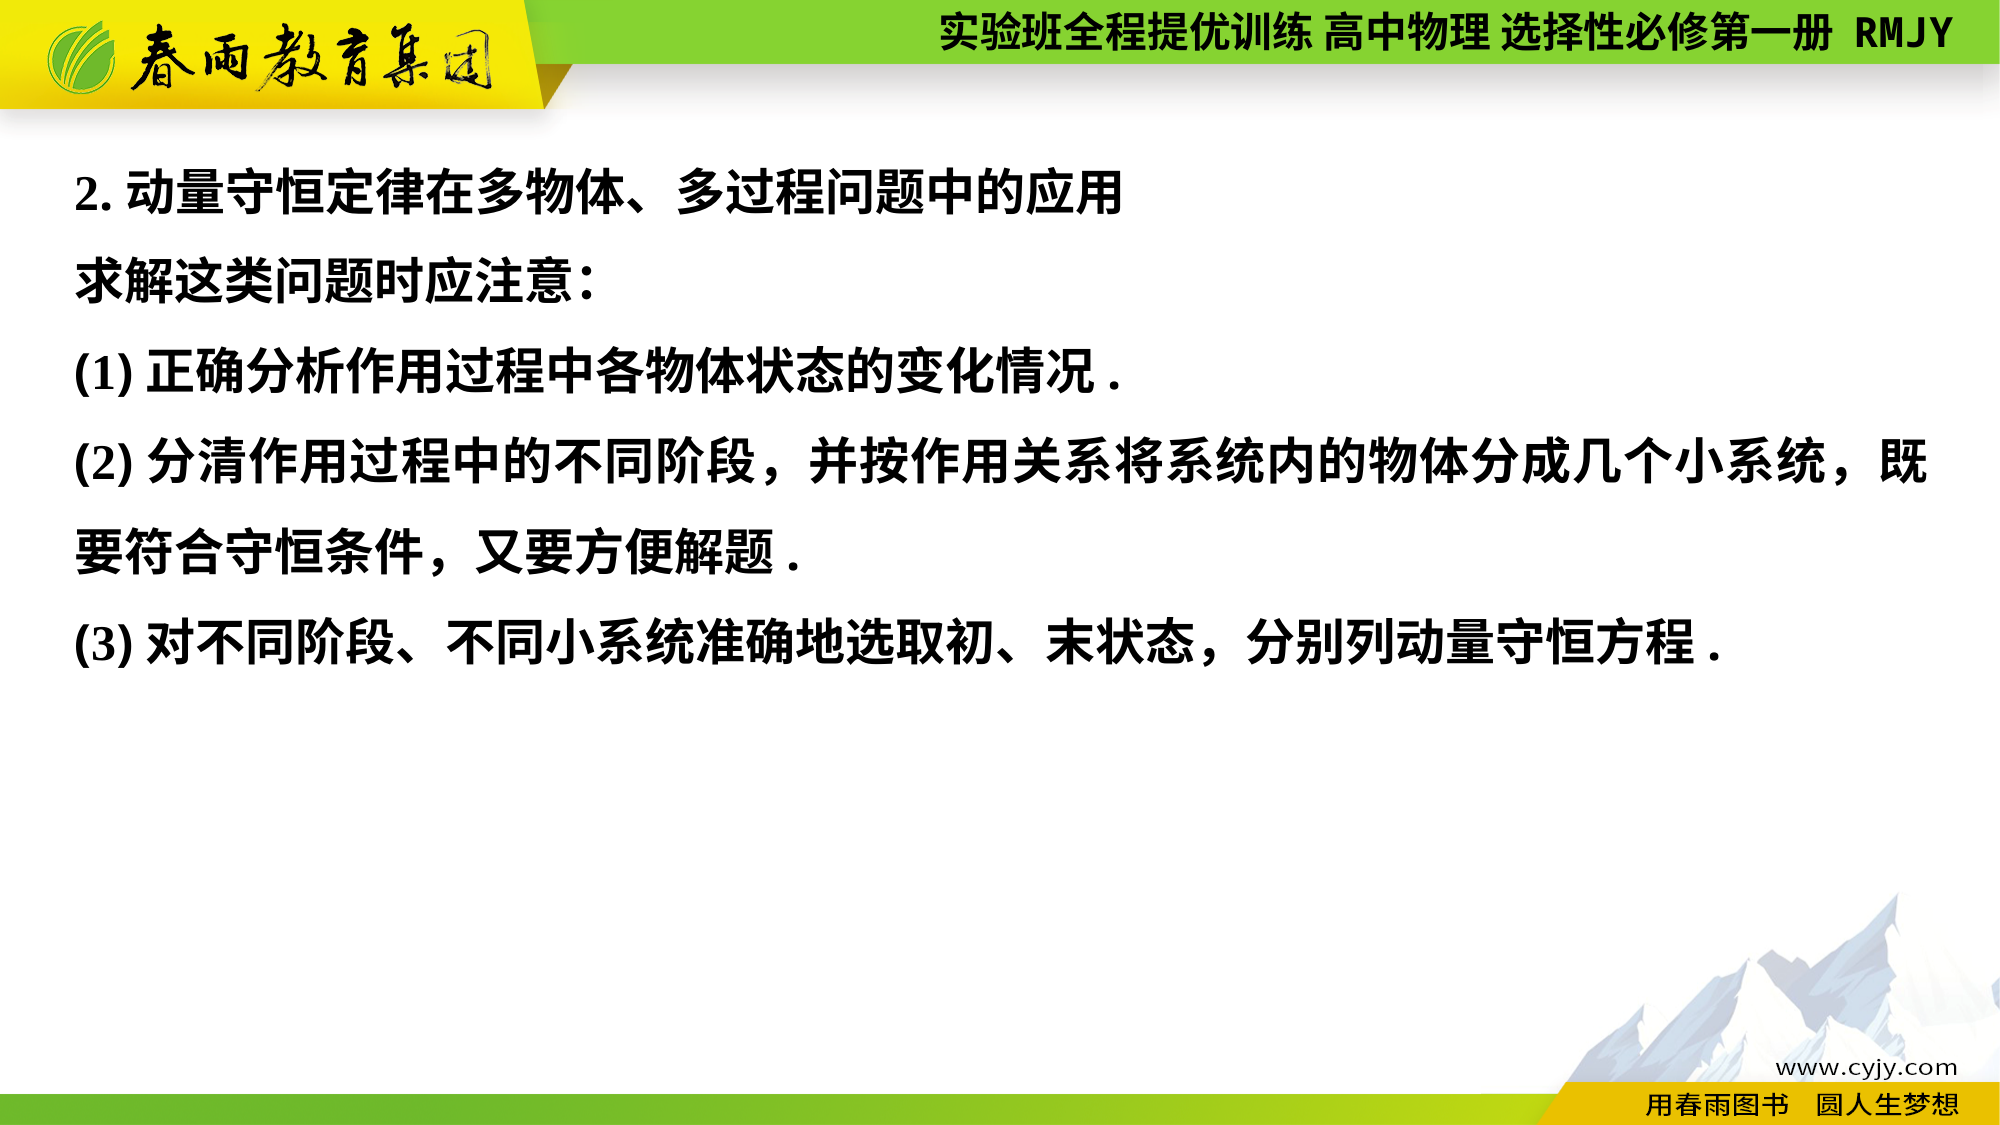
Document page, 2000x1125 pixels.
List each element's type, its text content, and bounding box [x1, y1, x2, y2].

picture [0, 0, 2000, 1125]
list 2.动量守恒定律在多物体、多过程问题中的应用 求解这类问题时应注意： (1)正确分析作用过程中各物体状态的变化情况. (2)分清作用过程中的不同阶段，并按作用关系将系统内的物体分成几个小系统，既要符合守恒条件，又要方便解题. (3)对不同阶段、不同小系统准确地选取初、末状态，分别列动量守恒方程. [59, 122, 1944, 672]
